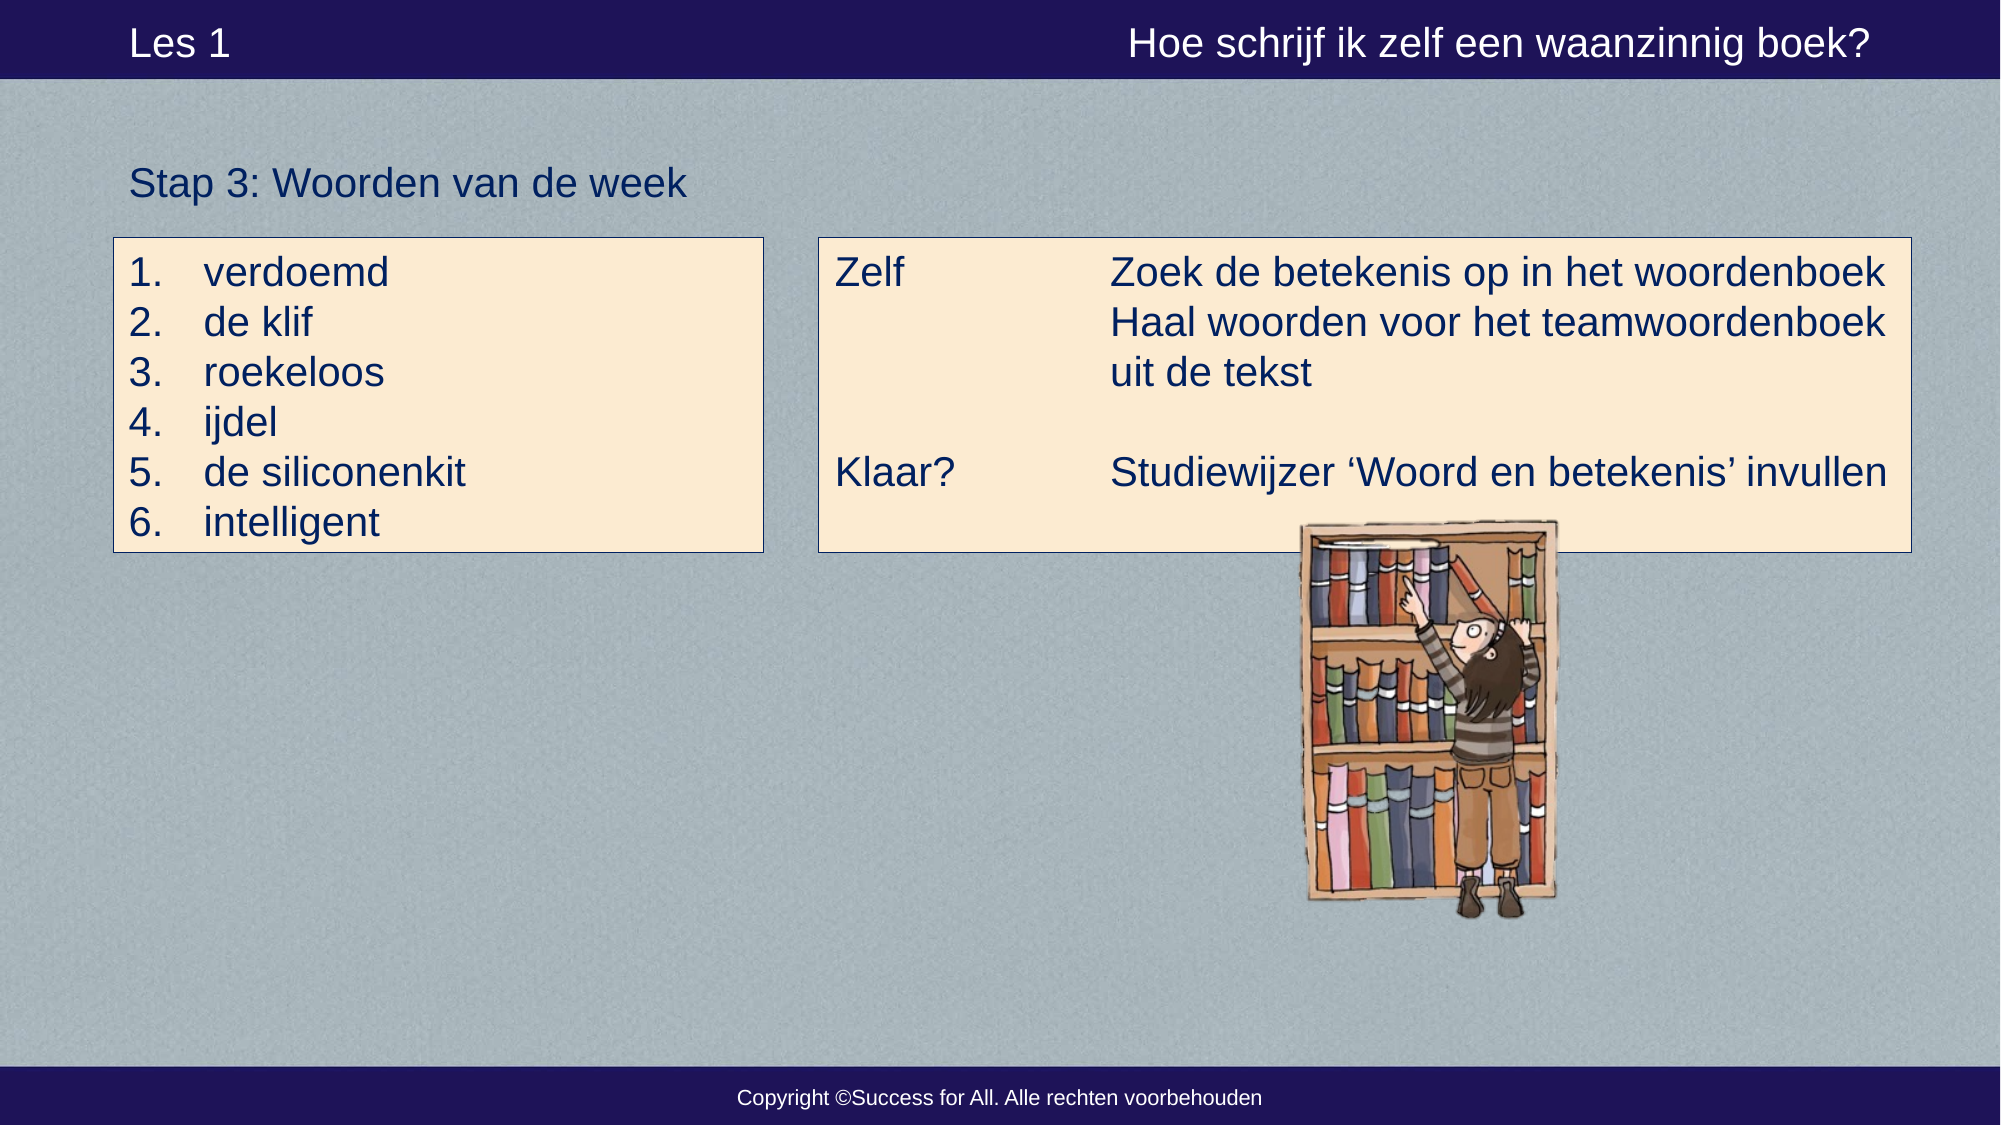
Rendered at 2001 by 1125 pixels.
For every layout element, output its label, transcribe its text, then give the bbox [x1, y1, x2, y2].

text_box Stap 3: Woorden van de week [113, 148, 1635, 214]
text_box verdoemd de klif roekeloos ijdel de siliconenkit intelligent [113, 237, 764, 553]
text_box Les 1 [114, 8, 354, 73]
picture [0, 0, 2001, 1125]
text_box Copyright ©Success for All. Alle rechten voorbehouden [0, 1076, 2000, 1125]
text_box Zelf Zoek de betekenis op in het woordenboek Haal woorden voor het teamwoordenboek uit de tekst Klaar? Studiewijzer ‘Woord en betekenis’ invullen [818, 237, 1912, 553]
text_box Hoe schrijf ik zelf een waanzinnig boek? [999, 8, 1886, 73]
